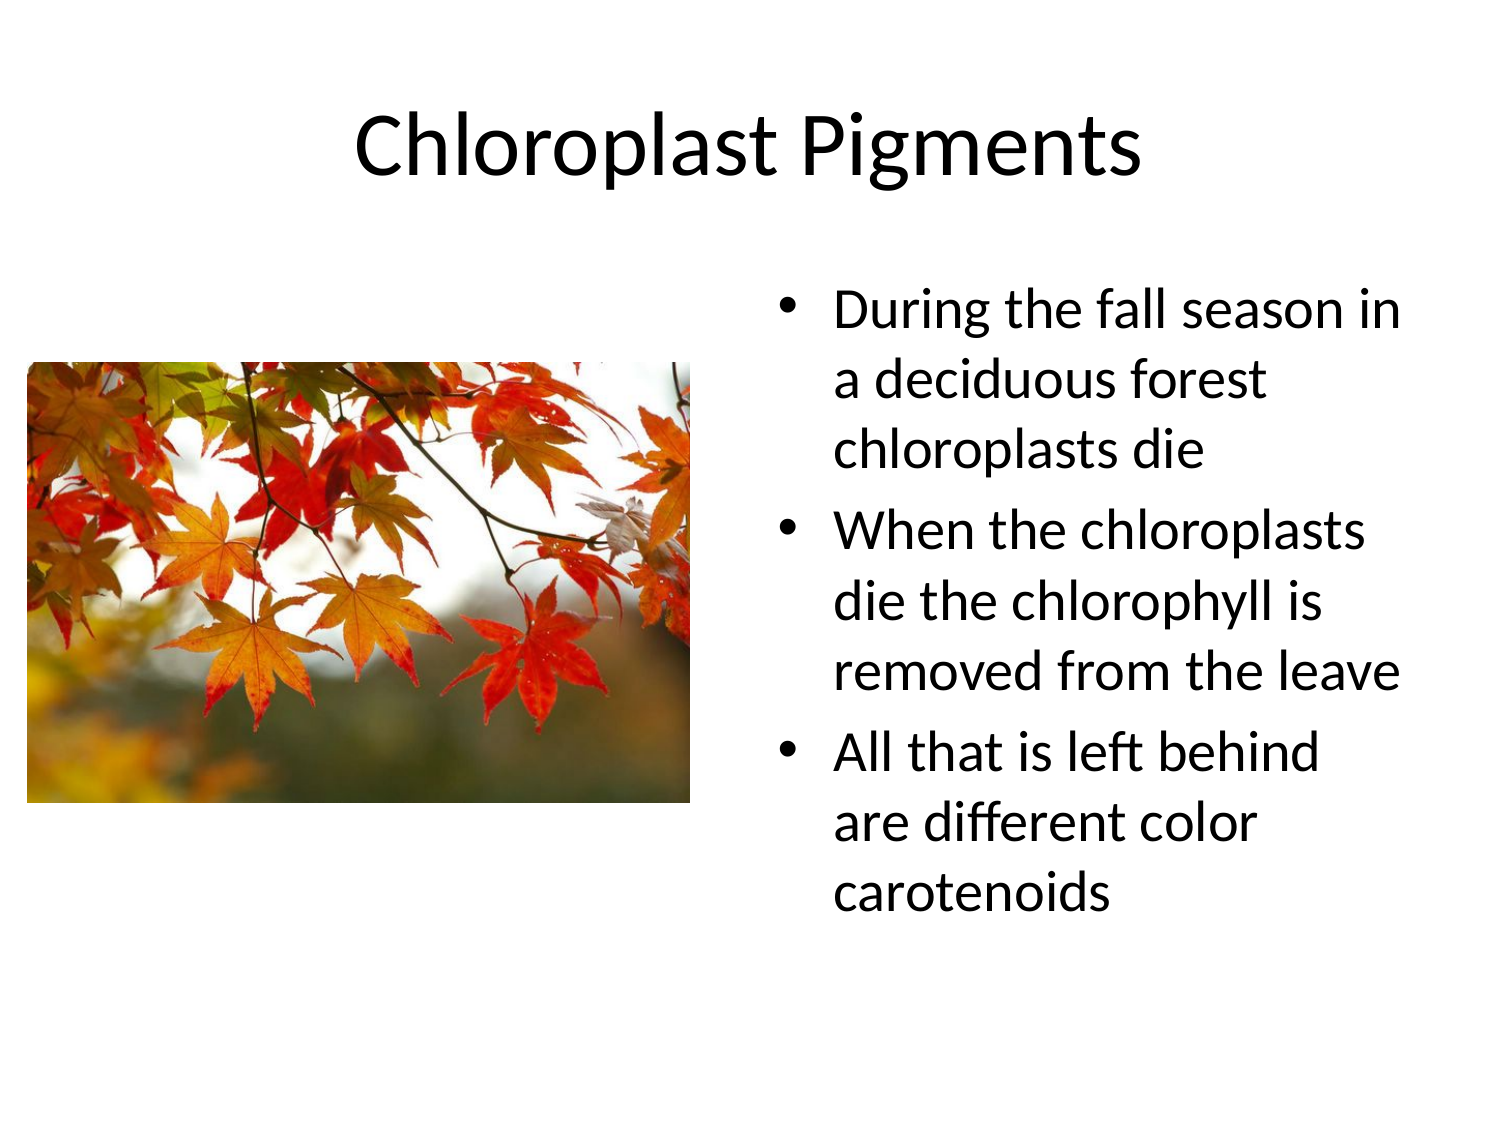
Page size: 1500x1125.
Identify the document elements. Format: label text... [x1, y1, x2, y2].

picture [27, 362, 691, 804]
list During the fall season in a deciduous forest chloroplasts die When the chloroplasts die the chlorophyll is removed from the leave All that is left behind are different color carotenoids [762, 262, 1425, 1005]
title Chloroplast Pigments [75, 45, 1425, 233]
